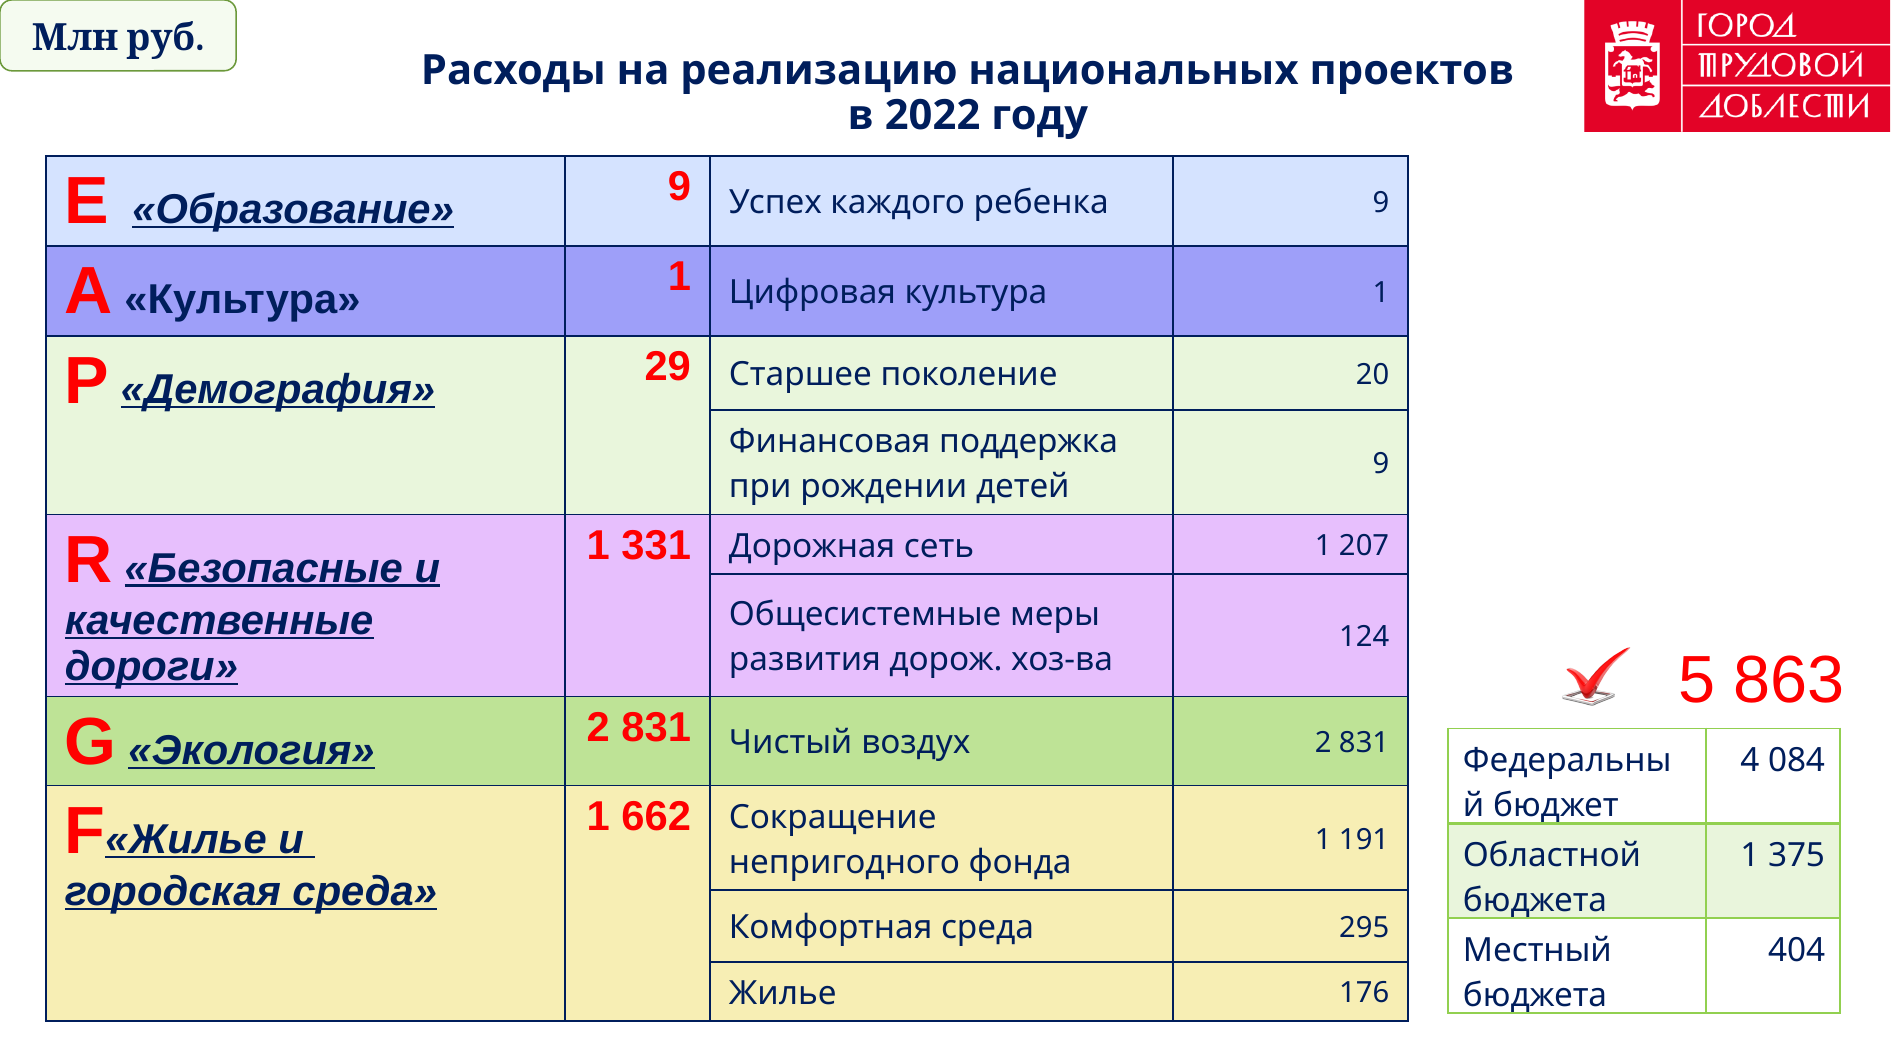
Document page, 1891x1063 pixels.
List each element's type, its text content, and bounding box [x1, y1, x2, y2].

table_cell 9 [1174, 411, 1407, 514]
table_cell 404 [1707, 919, 1839, 1012]
table_cell 1 207 [1174, 515, 1407, 573]
table_cell Р «Демография» [47, 337, 564, 514]
table_cell F«Жилье и городская среда» [47, 786, 564, 1020]
table_cell Комфортная среда [711, 891, 1172, 961]
table_header 9 [1174, 157, 1407, 245]
table_cell R «Безопасные и качественные дороги» [47, 515, 564, 696]
table_cell G «Экология» [47, 697, 564, 785]
table_cell Чистый воздух [711, 697, 1172, 785]
table_cell 2 831 [566, 697, 709, 785]
table_cell Общесистемные меры развития дорож. хоз-ва [711, 575, 1172, 696]
table_header Е «Образование» [47, 157, 564, 245]
table_cell 295 [1174, 891, 1407, 961]
table_cell Жилье [711, 963, 1172, 1020]
table_cell Цифровая культура [711, 247, 1172, 335]
table_cell 1 331 [566, 515, 709, 696]
table_cell Сокращение непригодного фонда [711, 786, 1172, 889]
table_cell Областной бюджета [1449, 825, 1705, 917]
table_cell А «Культура» [47, 247, 564, 335]
table_cell Дорожная сеть [711, 515, 1172, 573]
text_box 5 863 [1663, 628, 1891, 723]
table_header 4 084 [1707, 729, 1839, 822]
table_cell 29 [566, 337, 709, 514]
table_cell 2 831 [1174, 697, 1407, 785]
table_cell Финансовая поддержка при рождении детей [711, 411, 1172, 514]
table_cell 176 [1174, 963, 1407, 1020]
table_cell 1 [566, 247, 709, 335]
table_cell 1 375 [1707, 825, 1839, 917]
table_cell Местный бюджета [1449, 919, 1705, 1012]
picture [1541, 641, 1649, 714]
table_cell 20 [1174, 337, 1407, 409]
table_cell 1 191 [1174, 786, 1407, 889]
table_cell Старшее поколение [711, 337, 1172, 409]
table_header Федеральный бюджет [1449, 729, 1705, 822]
text_box Млн руб. [0, 0, 240, 74]
title Расходы на реализацию национальных проектов в 2022 году [329, 0, 1607, 147]
table_cell 1 662 [566, 786, 709, 1020]
picture [1584, 0, 1891, 132]
table_cell 1 [1174, 247, 1407, 335]
table_cell 124 [1174, 575, 1407, 696]
table_header 9 [566, 157, 709, 245]
table_header Успех каждого ребенка [711, 157, 1172, 245]
